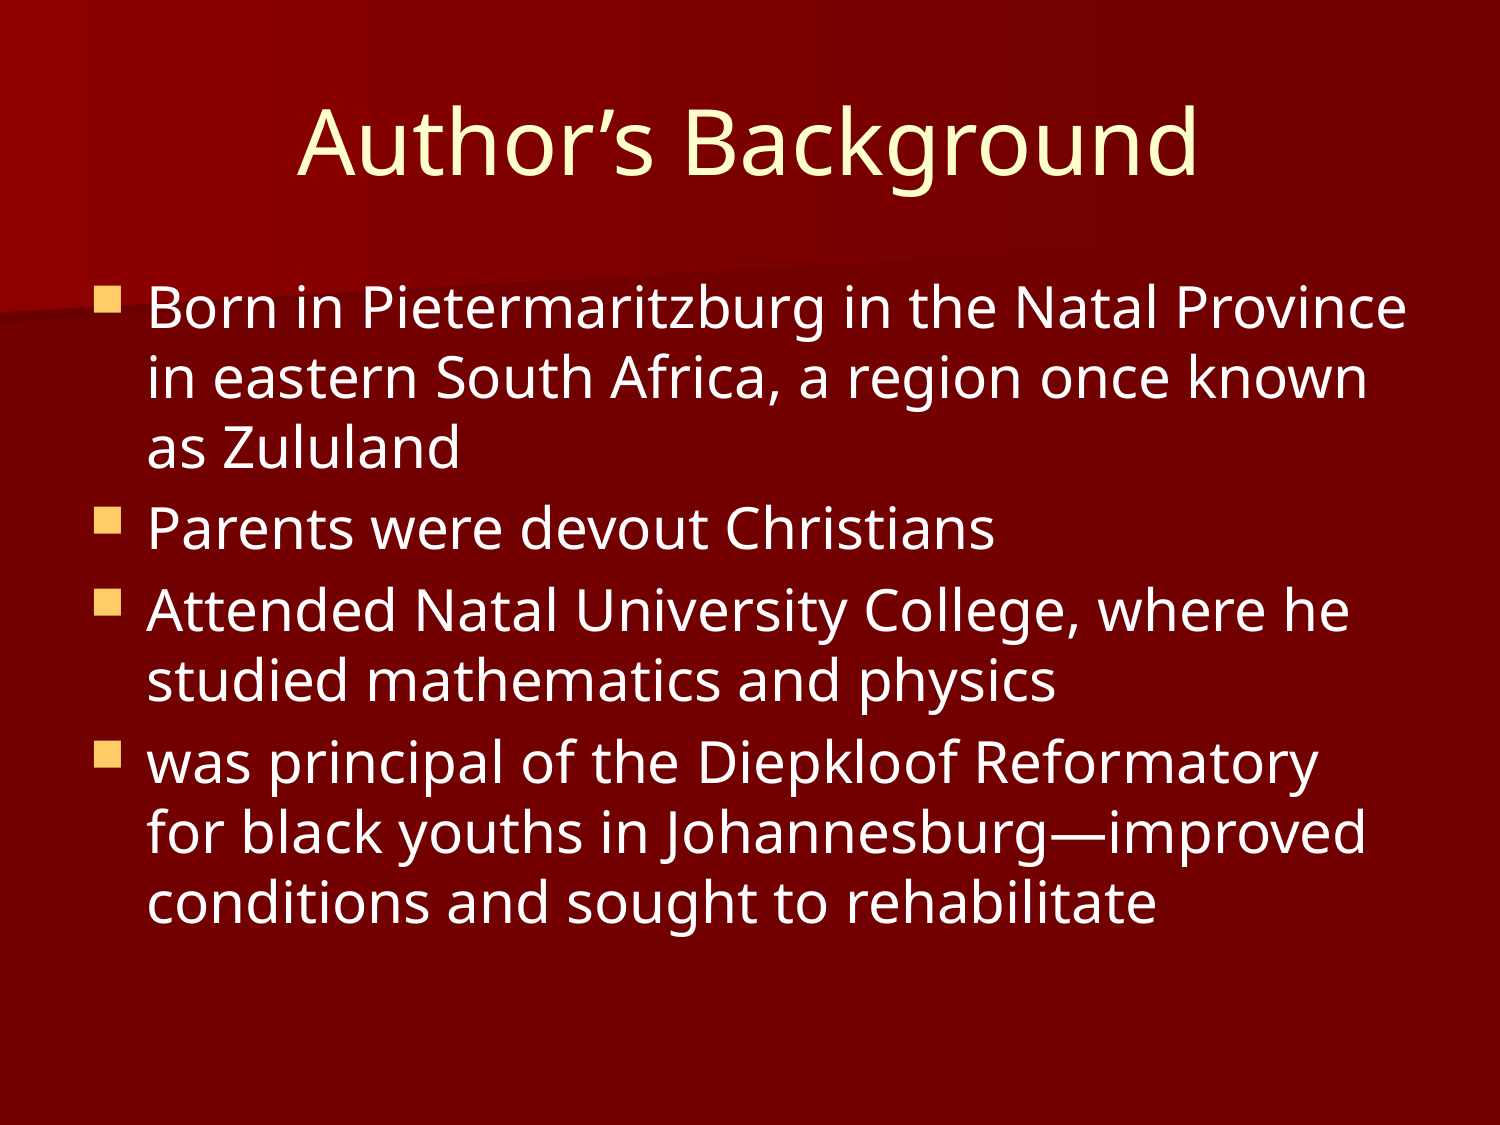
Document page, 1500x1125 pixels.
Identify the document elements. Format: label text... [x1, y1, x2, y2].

list Born in Pietermaritzburg in the Natal Province in eastern South Africa, a region once known as Zululand Parents were devout Christians Attended Natal University College, where he studied mathematics and physics was principal of the Diepkloof Reformatory for black youths in Johannesburg—improved conditions and sought to rehabilitate [74, 262, 1426, 1001]
title Author’s Background [74, 44, 1426, 233]
